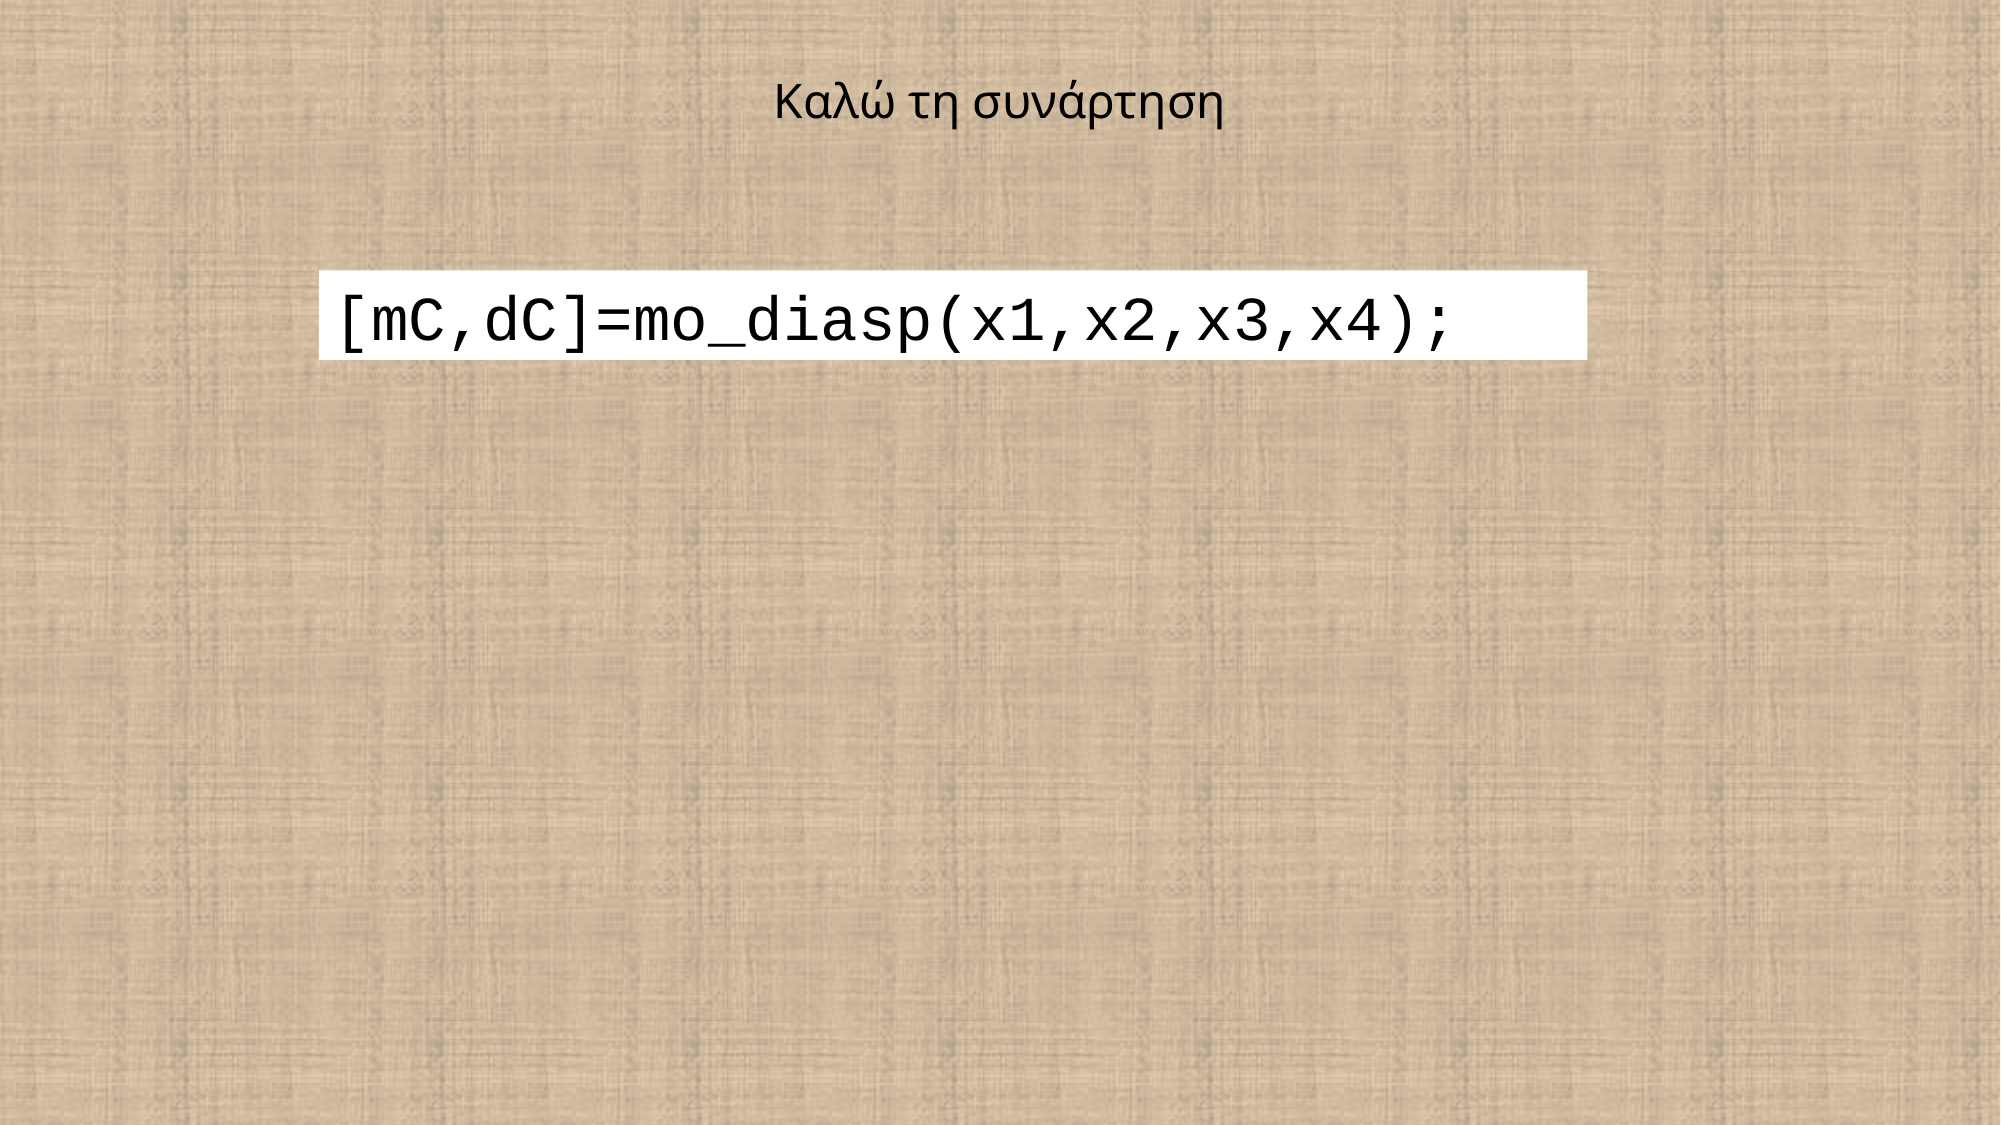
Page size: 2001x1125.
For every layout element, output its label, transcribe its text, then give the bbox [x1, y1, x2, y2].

text_box [mC,dC]=mo_diasp(x1,x2,x3,x4); [318, 270, 1588, 360]
title Καλώ τη συνάρτηση [249, 16, 1750, 137]
